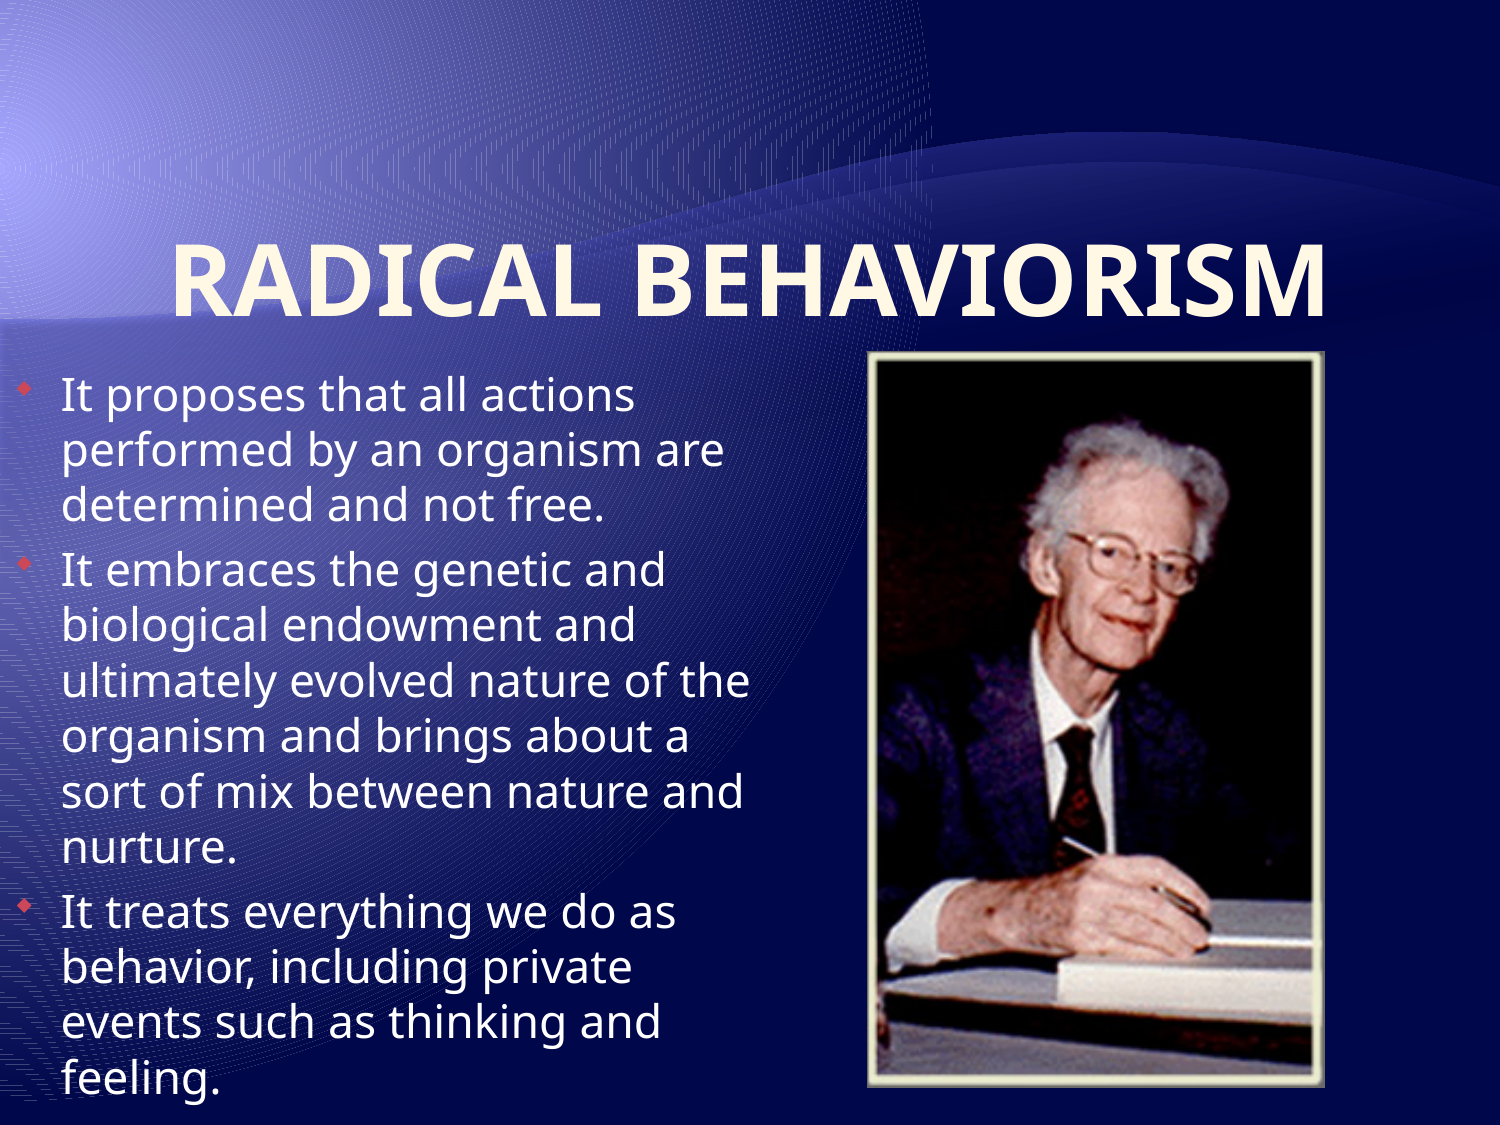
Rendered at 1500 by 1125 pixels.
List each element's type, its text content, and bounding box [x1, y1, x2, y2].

picture [866, 351, 1325, 1089]
list It proposes that all actions performed by an organism are determined and not free. It embraces the genetic and biological endowment and ultimately evolved nature of the organism and brings about a sort of mix between nature and nurture. It treats everything we do as behavior, including private events such as thinking and feeling. [0, 357, 774, 1125]
title RADICAL BEHAVIORISM [75, 87, 1425, 338]
